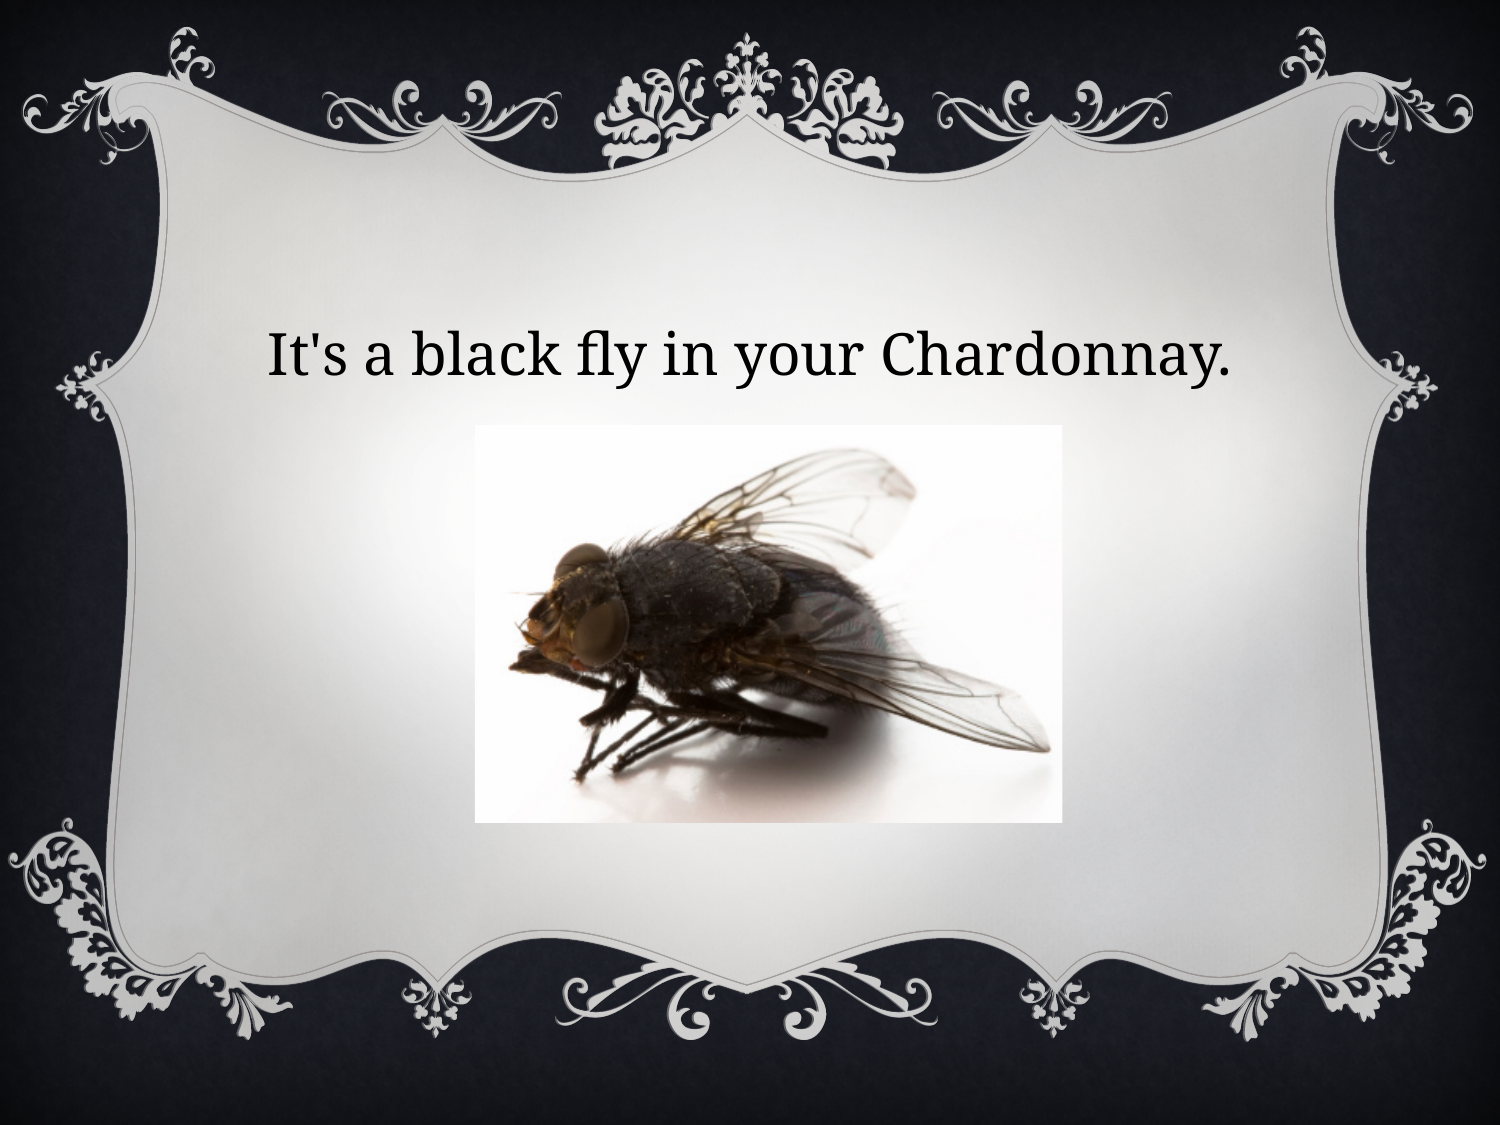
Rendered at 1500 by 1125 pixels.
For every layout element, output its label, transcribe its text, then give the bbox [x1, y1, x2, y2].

picture [0, 0, 1500, 1125]
list It's a black fly in your Chardonnay. [225, 275, 1275, 775]
